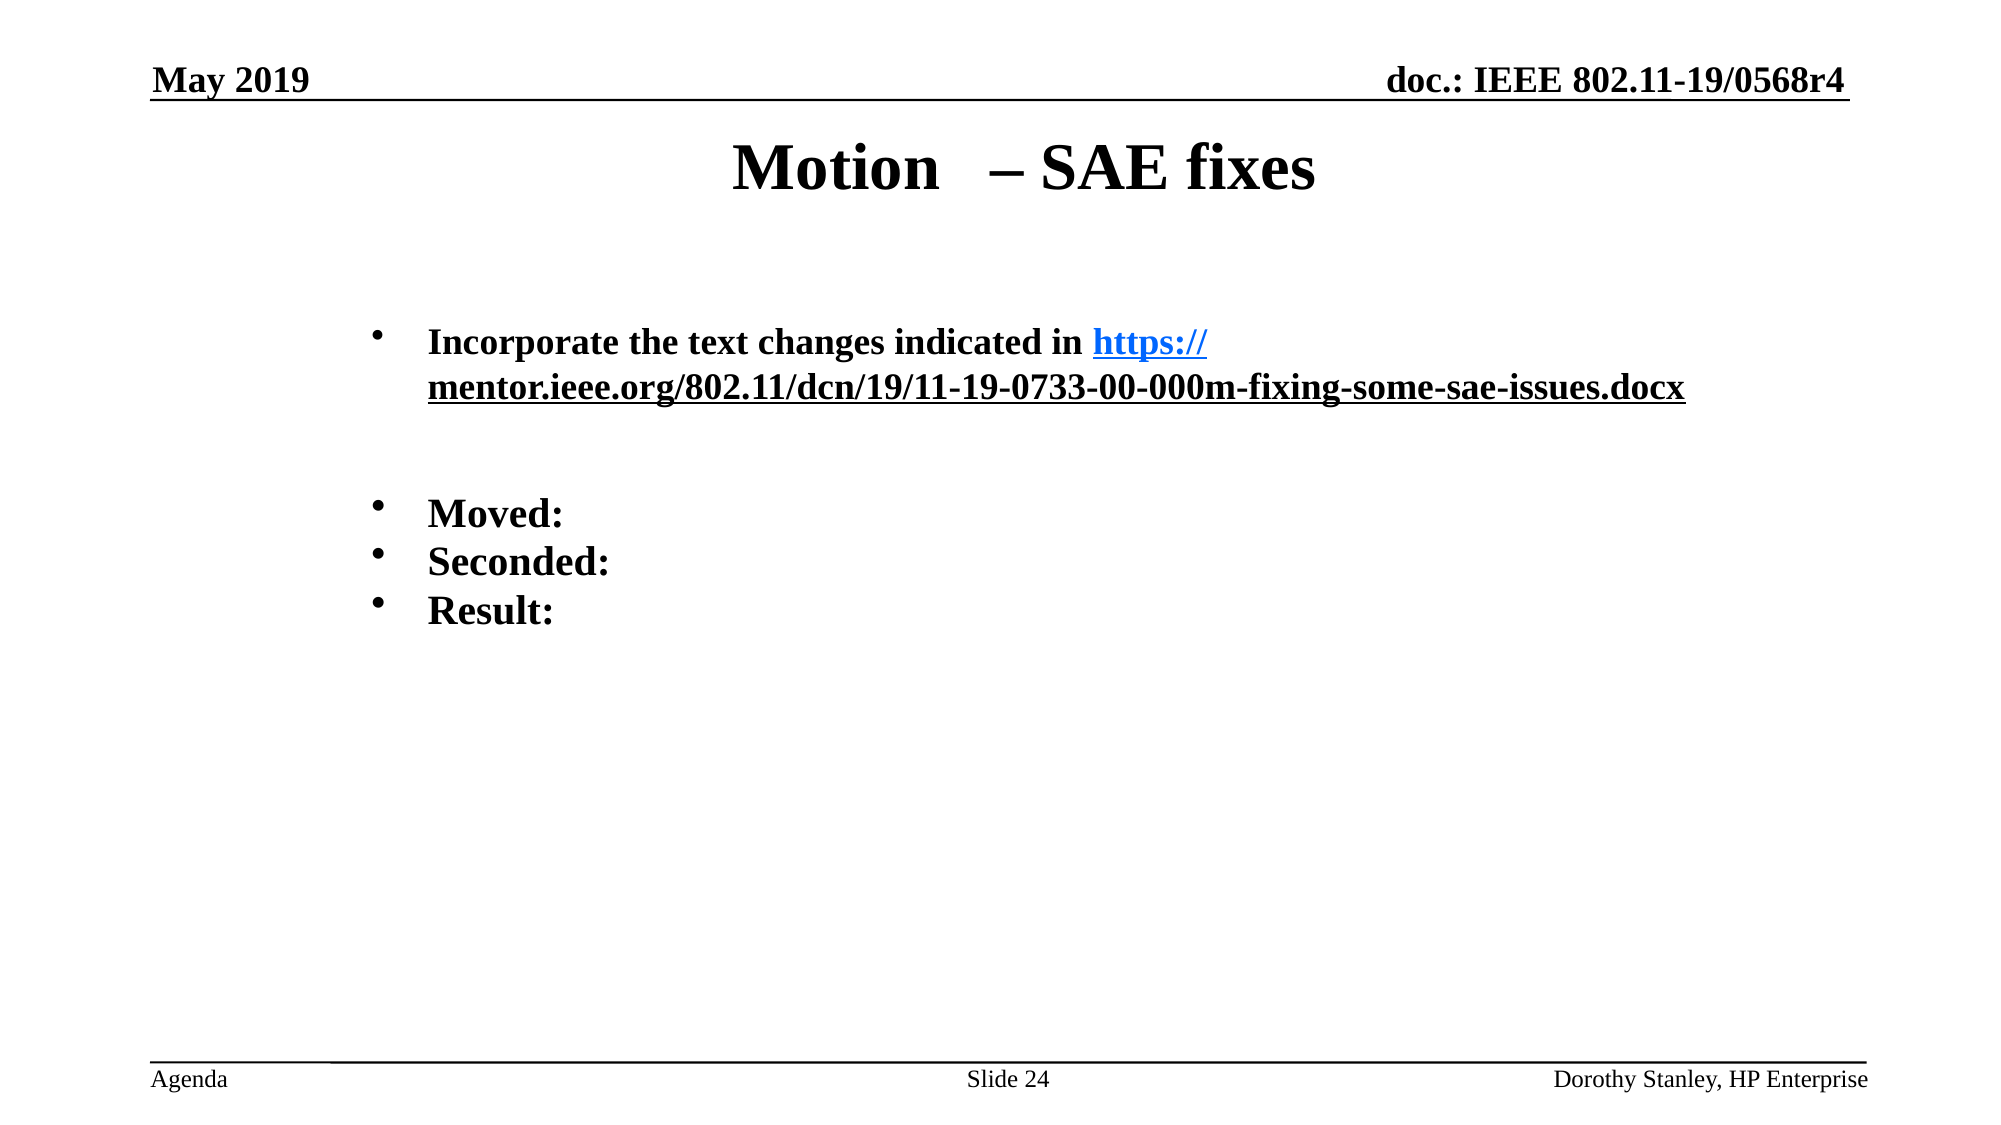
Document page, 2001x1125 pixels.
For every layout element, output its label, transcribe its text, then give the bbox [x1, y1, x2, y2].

title Motion – SAE fixes [200, 75, 1850, 250]
slide_number Slide 24 [966, 1062, 1051, 1093]
footer Dorothy Stanley, HP Enterprise [1549, 1062, 1869, 1093]
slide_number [152, 54, 567, 100]
list Incorporate the text changes indicated in https://mentor.ieee.org/802.11/dcn/19/11-19-0733-00-000m-fixing-some-sae-issues.docx Moved: Seconded: Result: [356, 251, 1911, 1002]
